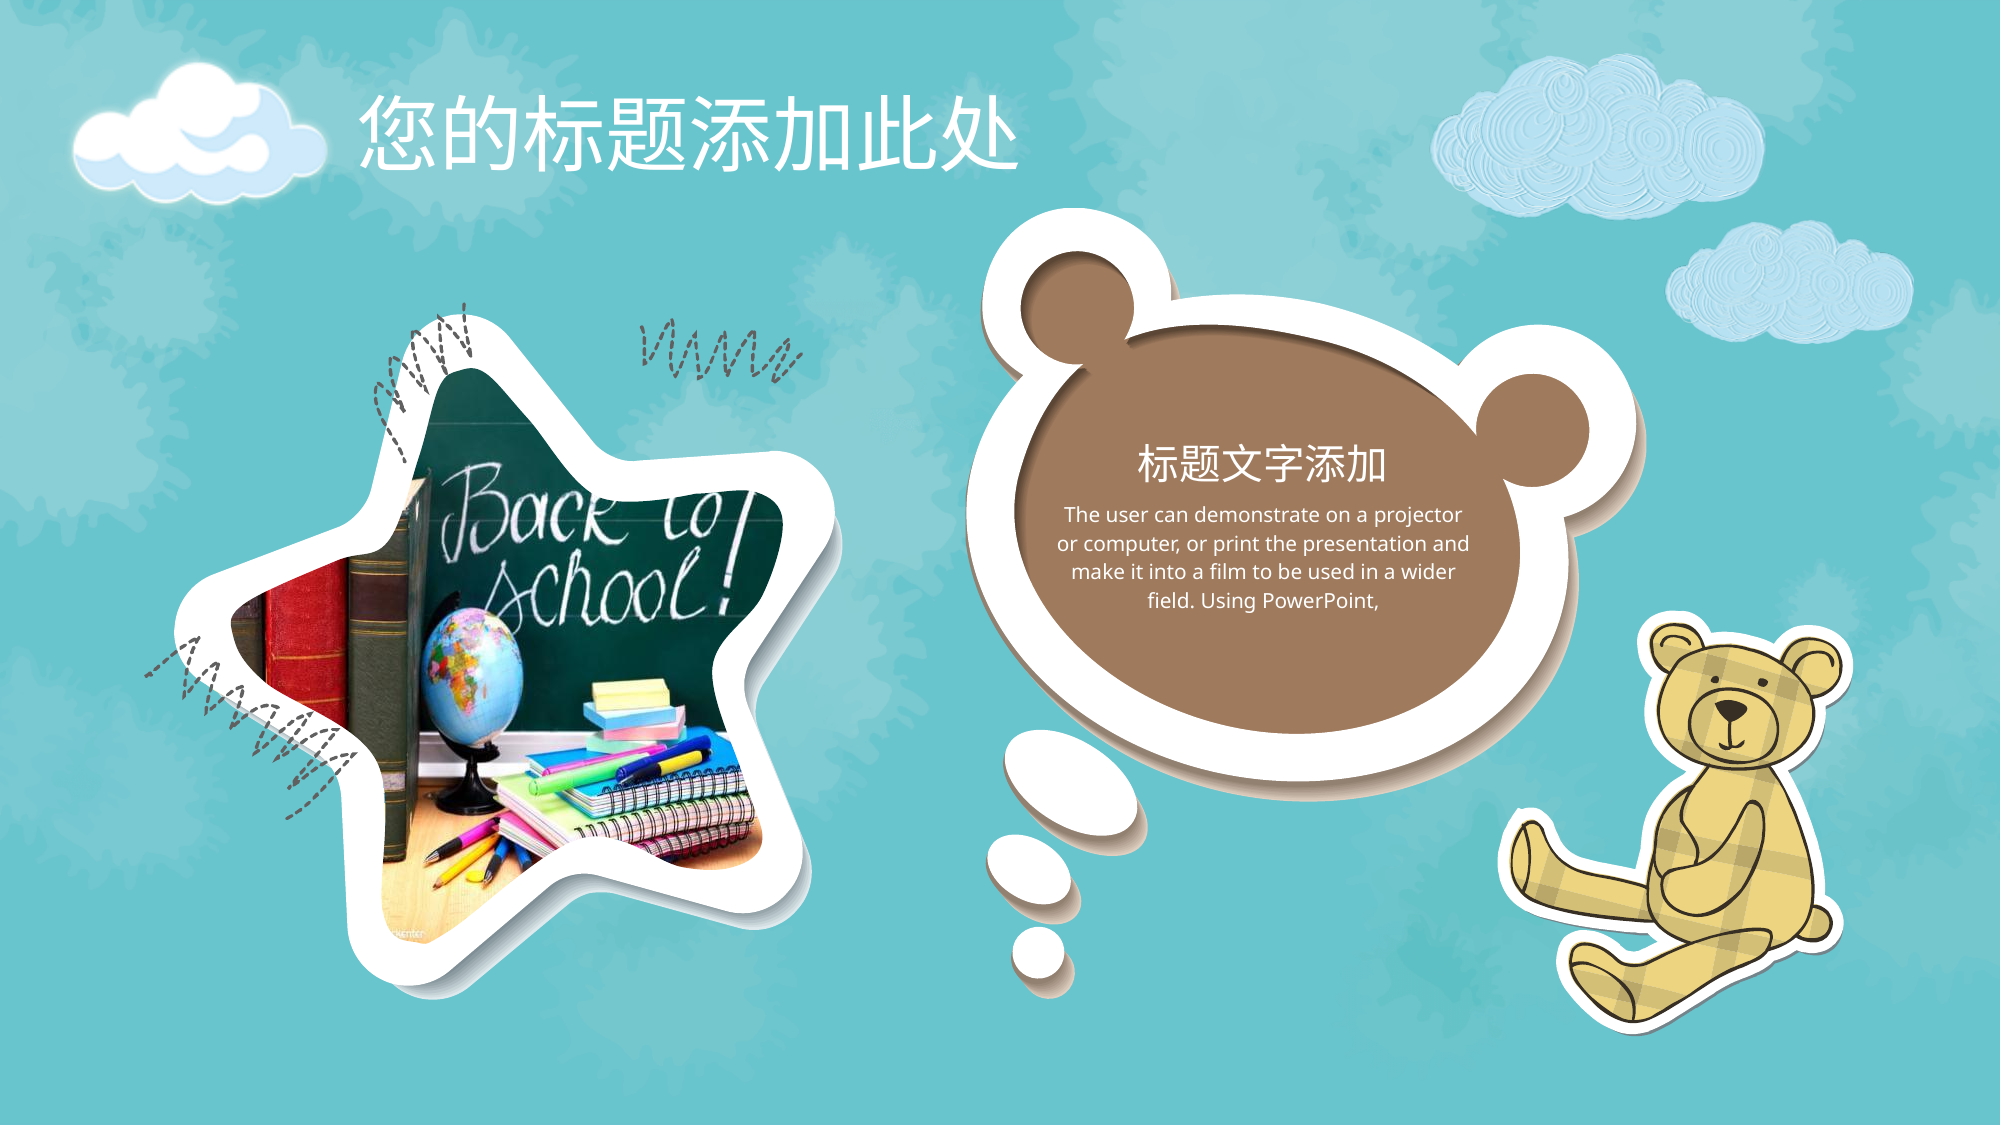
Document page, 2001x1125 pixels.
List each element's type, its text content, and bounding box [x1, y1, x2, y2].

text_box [143, 301, 844, 1000]
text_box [965, 207, 1647, 1000]
picture [0, 0, 2000, 1125]
text_box 您的标题添加此处 [341, 74, 1038, 190]
